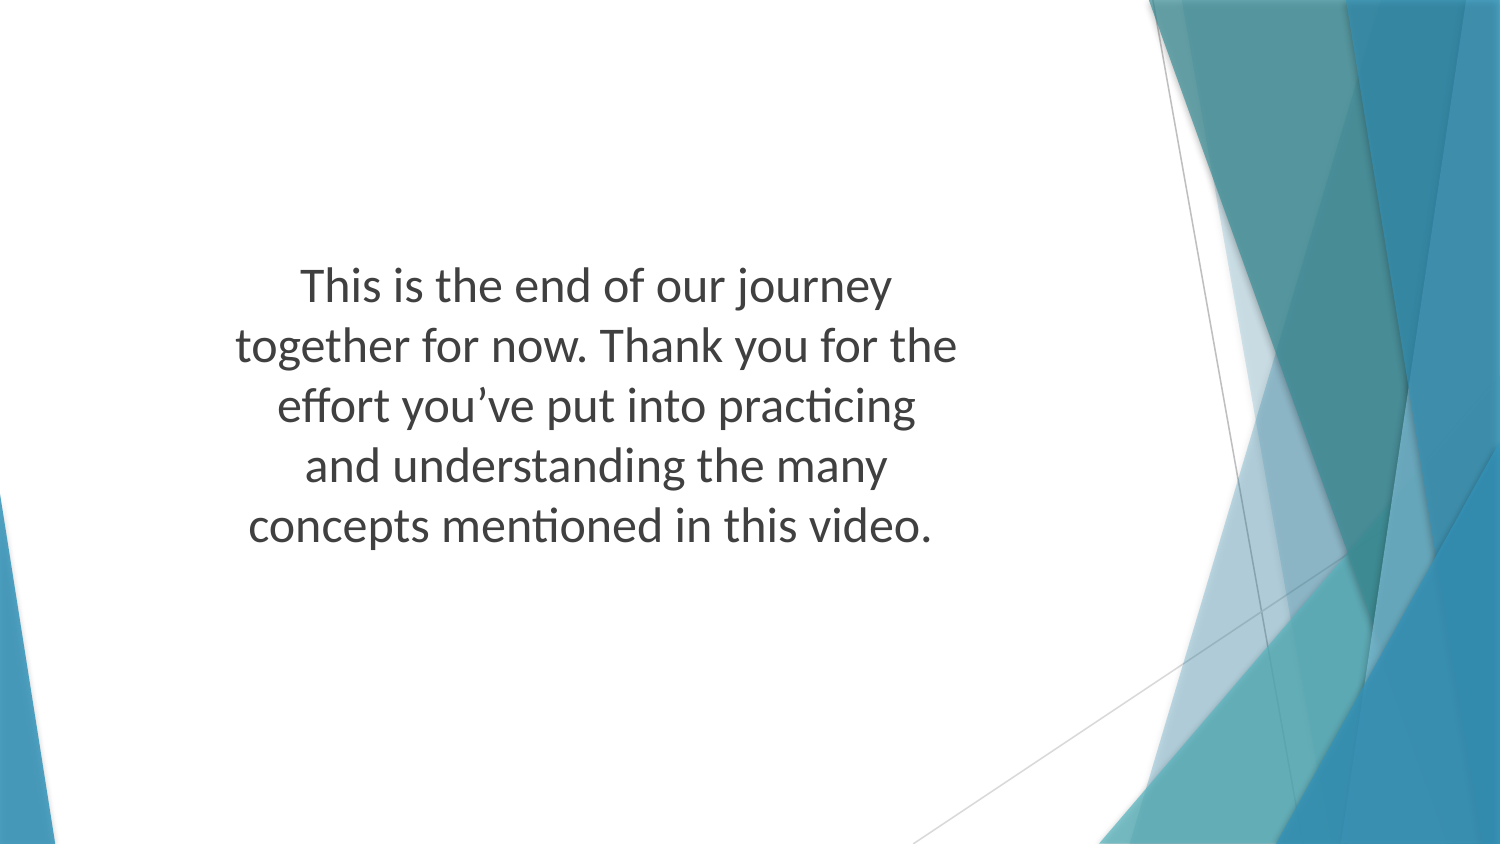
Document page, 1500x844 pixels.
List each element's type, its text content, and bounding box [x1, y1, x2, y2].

list This is the end of our journey together for now. Thank you for the effort you’ve put into practicing and understanding the many concepts mentioned in this video. [218, 244, 975, 599]
